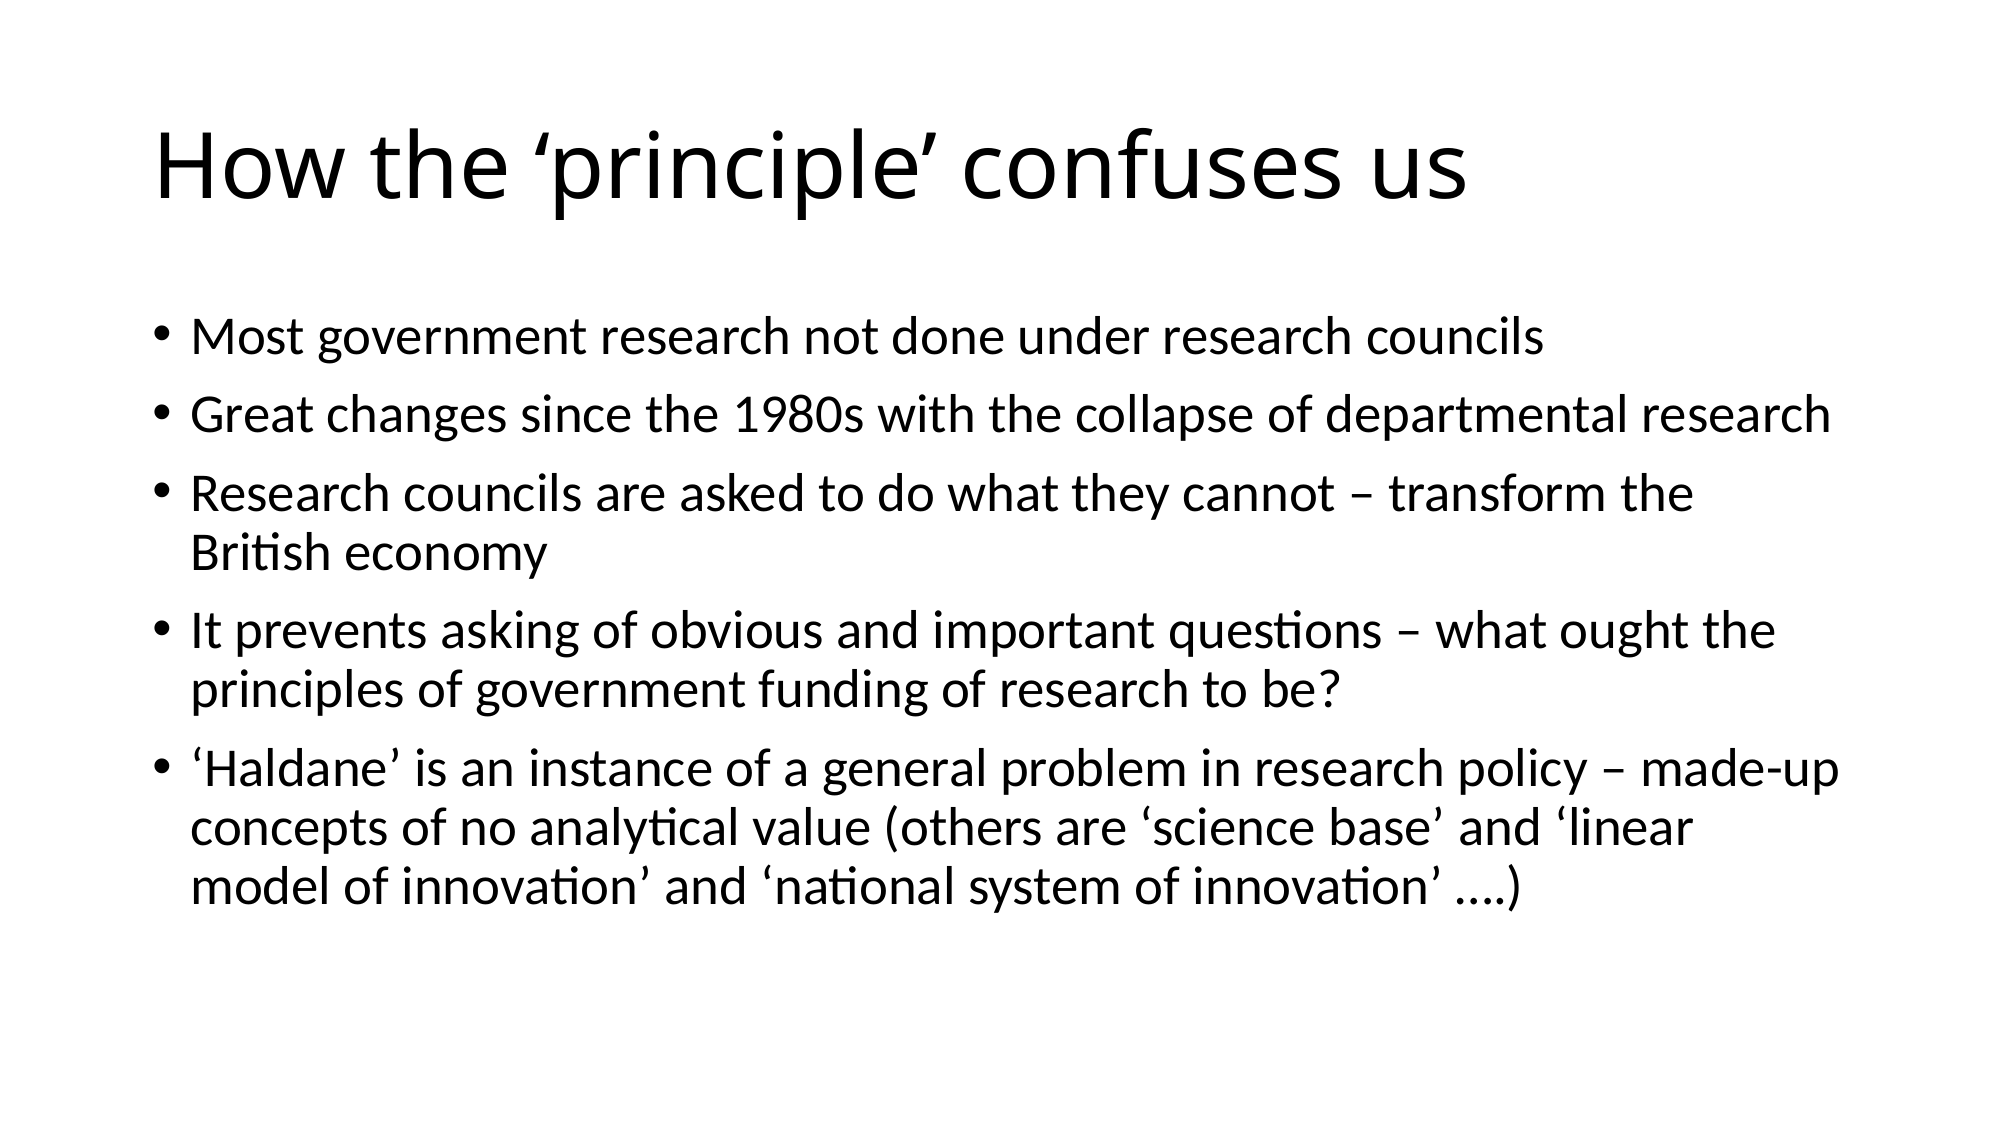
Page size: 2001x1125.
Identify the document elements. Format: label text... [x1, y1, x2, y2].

title How the ‘principle’ confuses us [137, 59, 1863, 278]
list Most government research not done under research councils Great changes since the 1980s with the collapse of departmental research Research councils are asked to do what they cannot – transform the British economy It prevents asking of obvious and important questions – what ought the principles of government funding of research to be? ‘Haldane’ is an instance of a general problem in research policy – made-up concepts of no analytical value (others are ‘science base’ and ‘linear model of innovation’ and ‘national system of innovation’ ….) [137, 299, 1863, 1014]
